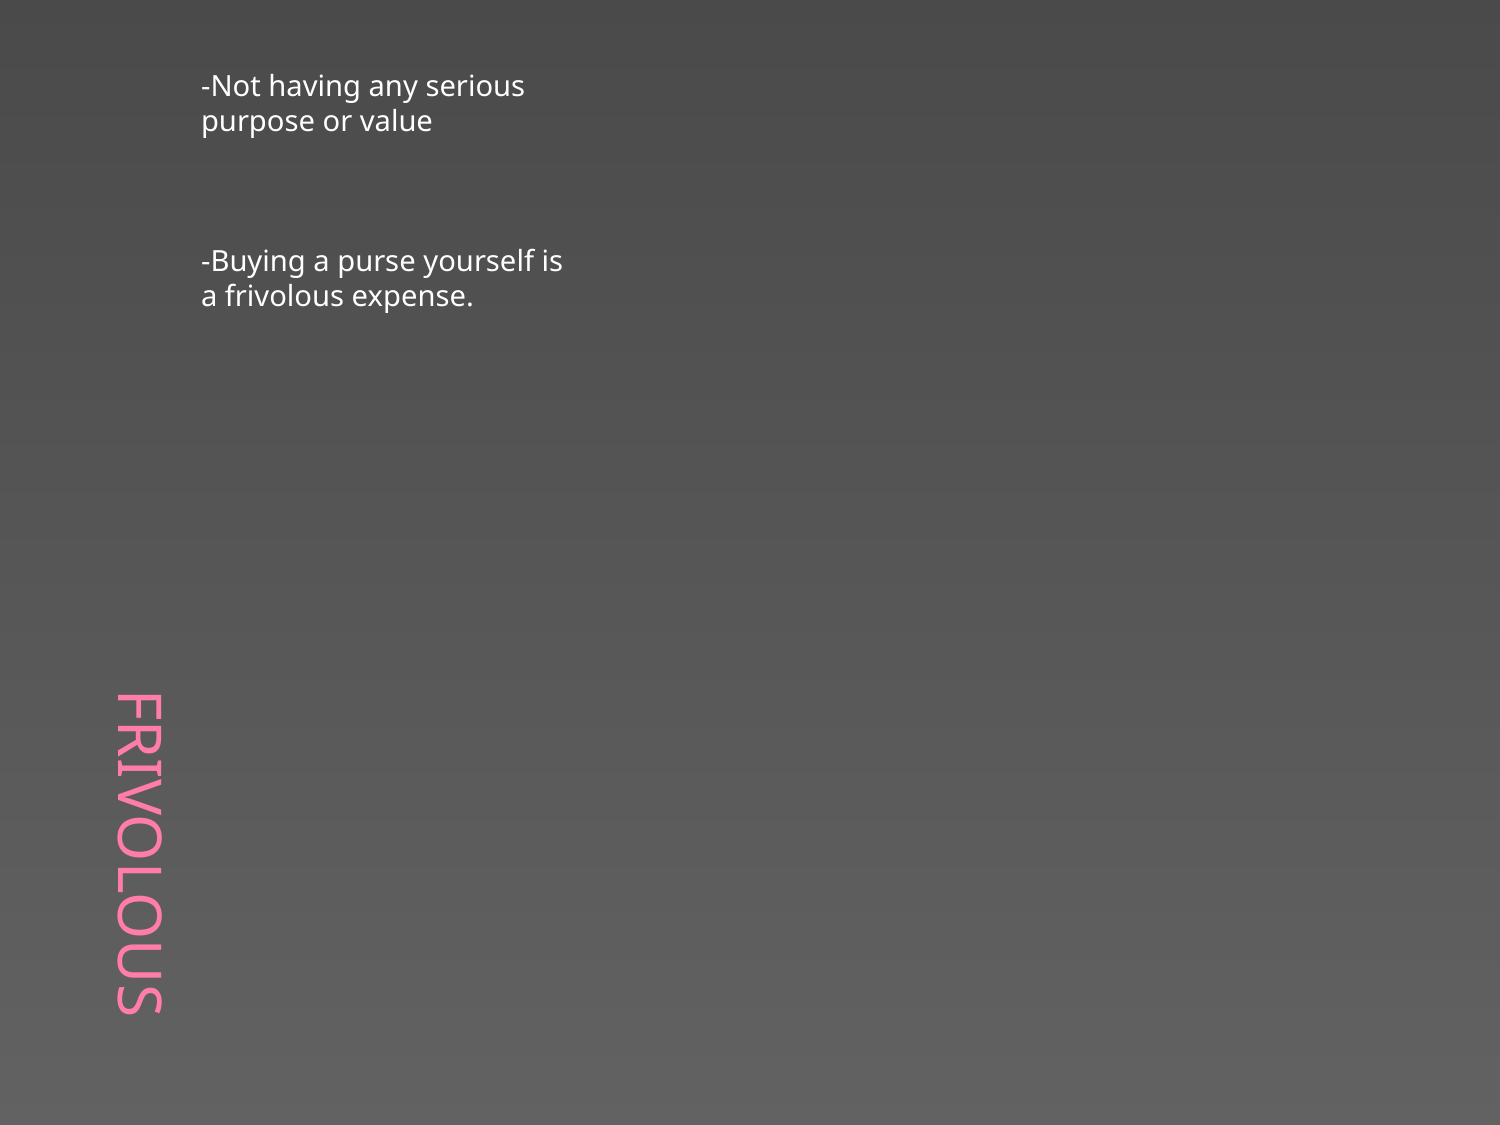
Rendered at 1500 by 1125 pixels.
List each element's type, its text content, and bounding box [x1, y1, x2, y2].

list -Not having any serious purpose or value -Buying a purse yourself is a frivolous expense. [186, 60, 587, 1036]
title Frivolous [36, 60, 186, 1036]
